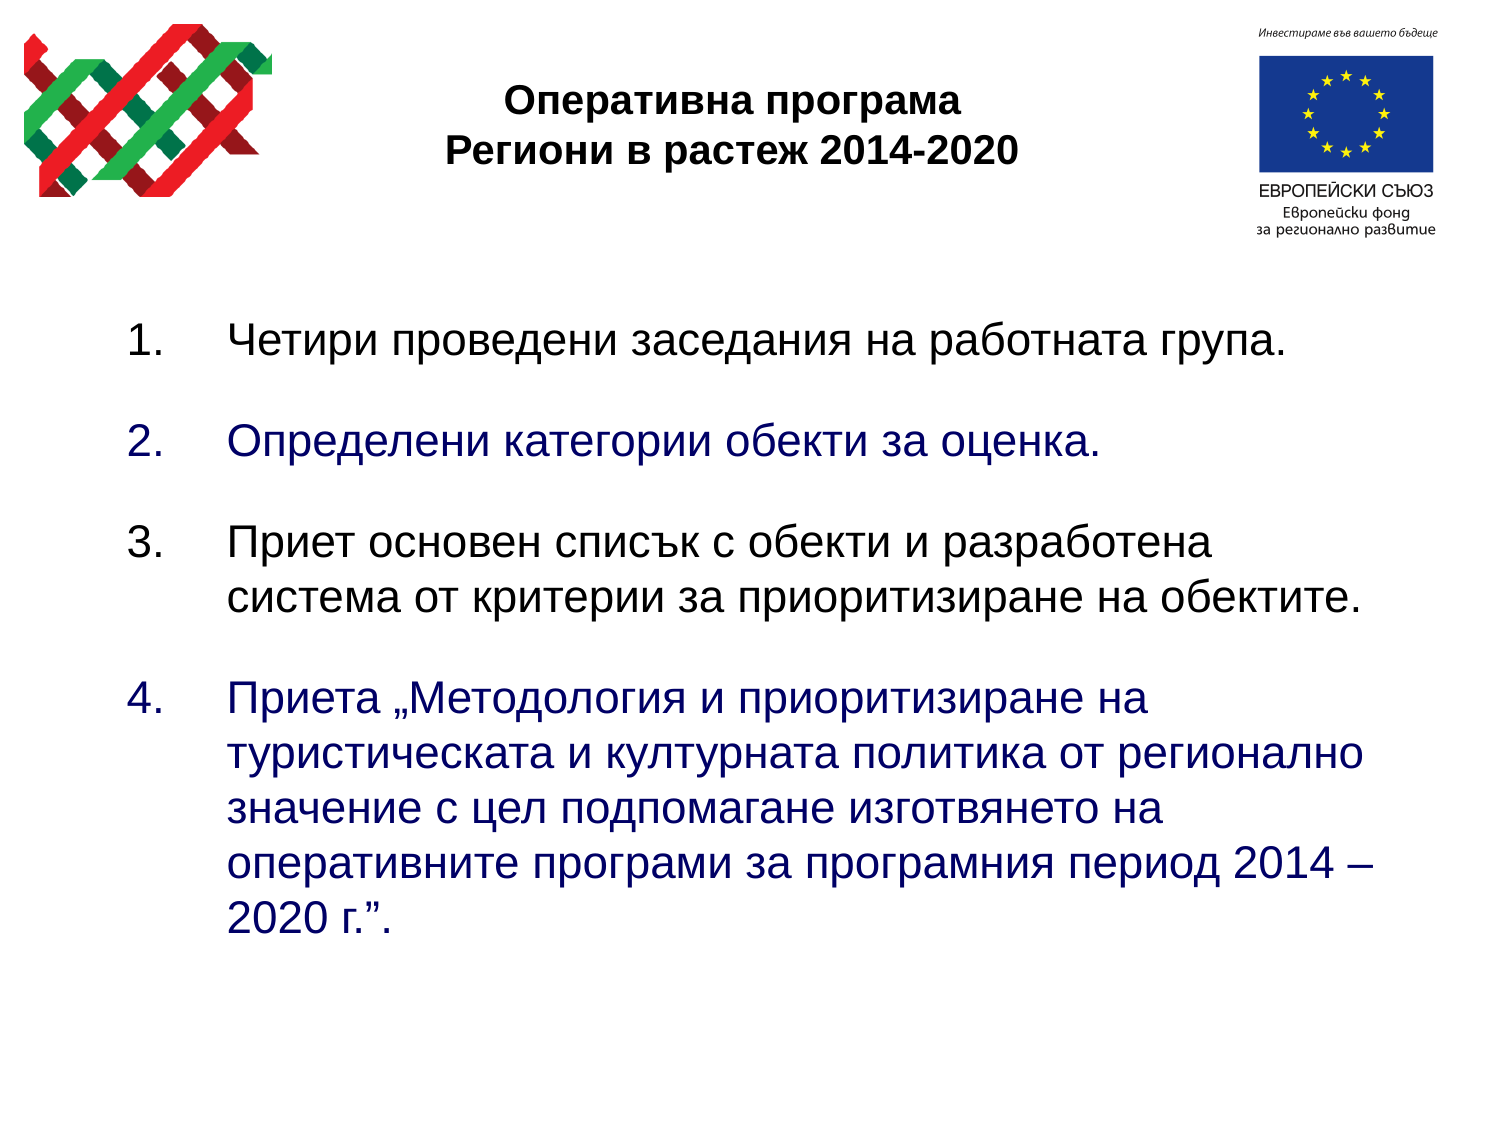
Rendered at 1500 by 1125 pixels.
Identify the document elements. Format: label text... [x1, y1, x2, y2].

picture [24, 24, 272, 197]
text_box Оперативна програма Региони в растеж 2014-2020 [301, 65, 1164, 181]
picture [1257, 27, 1438, 238]
text_box Четири проведени заседания на работната група. Определени категории обекти за оценка. Приет основен списък с обекти и разработена система от критерии за приоритизиране на обектите. Приета „Методология и приоритизиране на туристическата и културната политика от регионално значение с цел подпомагане изготвянето на оперативните програми за програмния период 2014 – 2020 г.”. [111, 302, 1400, 1012]
